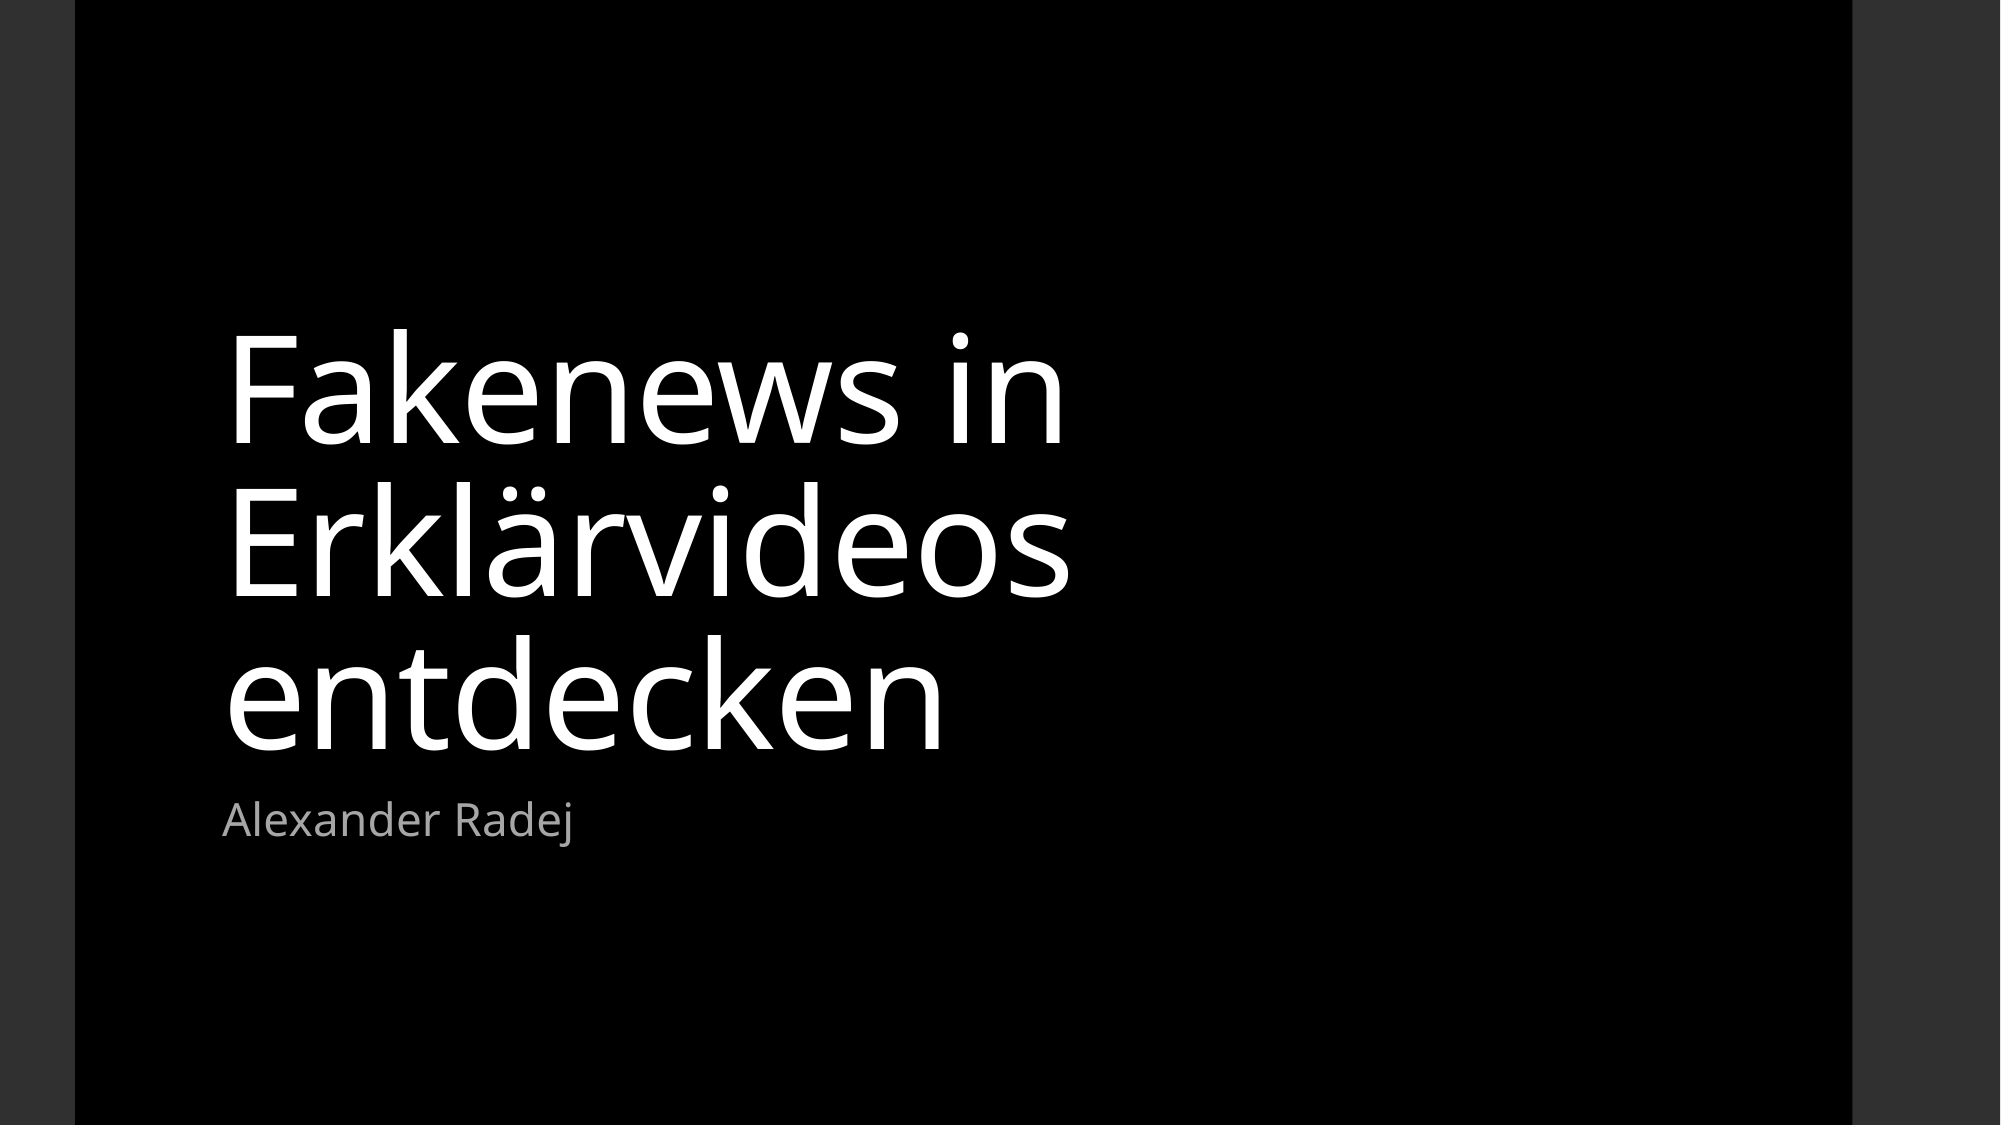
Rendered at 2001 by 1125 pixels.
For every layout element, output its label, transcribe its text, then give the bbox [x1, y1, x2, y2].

title Fakenews in Erklärvideos entdecken [206, 124, 1752, 787]
subtitle Alexander Radej [206, 787, 1752, 1065]
